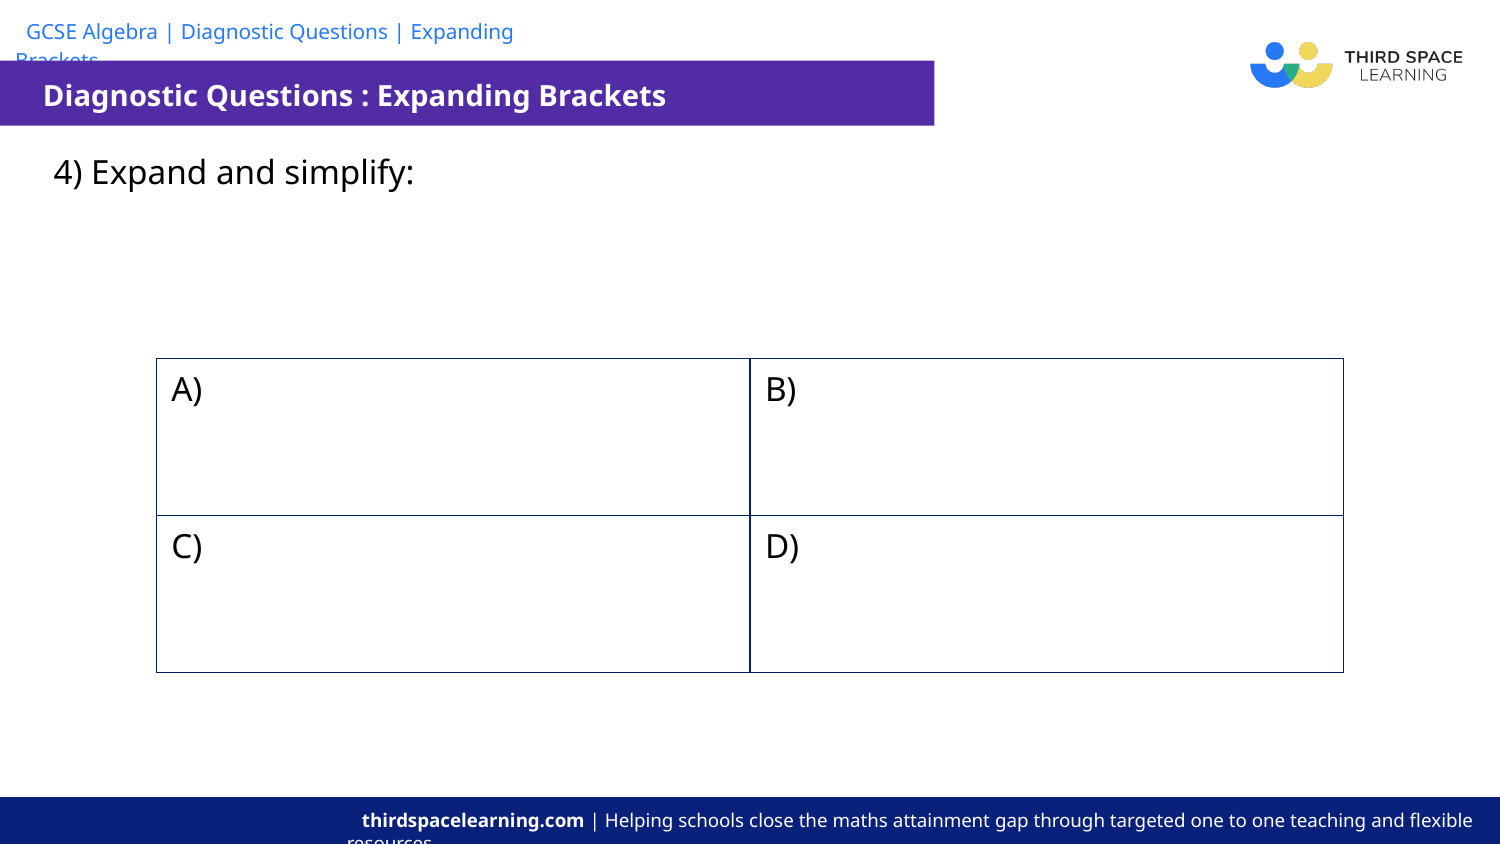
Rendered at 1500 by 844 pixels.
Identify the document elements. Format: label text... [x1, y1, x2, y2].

text_box Diagnostic Questions : Expanding Brackets [27, 61, 778, 127]
picture [1250, 33, 1465, 99]
